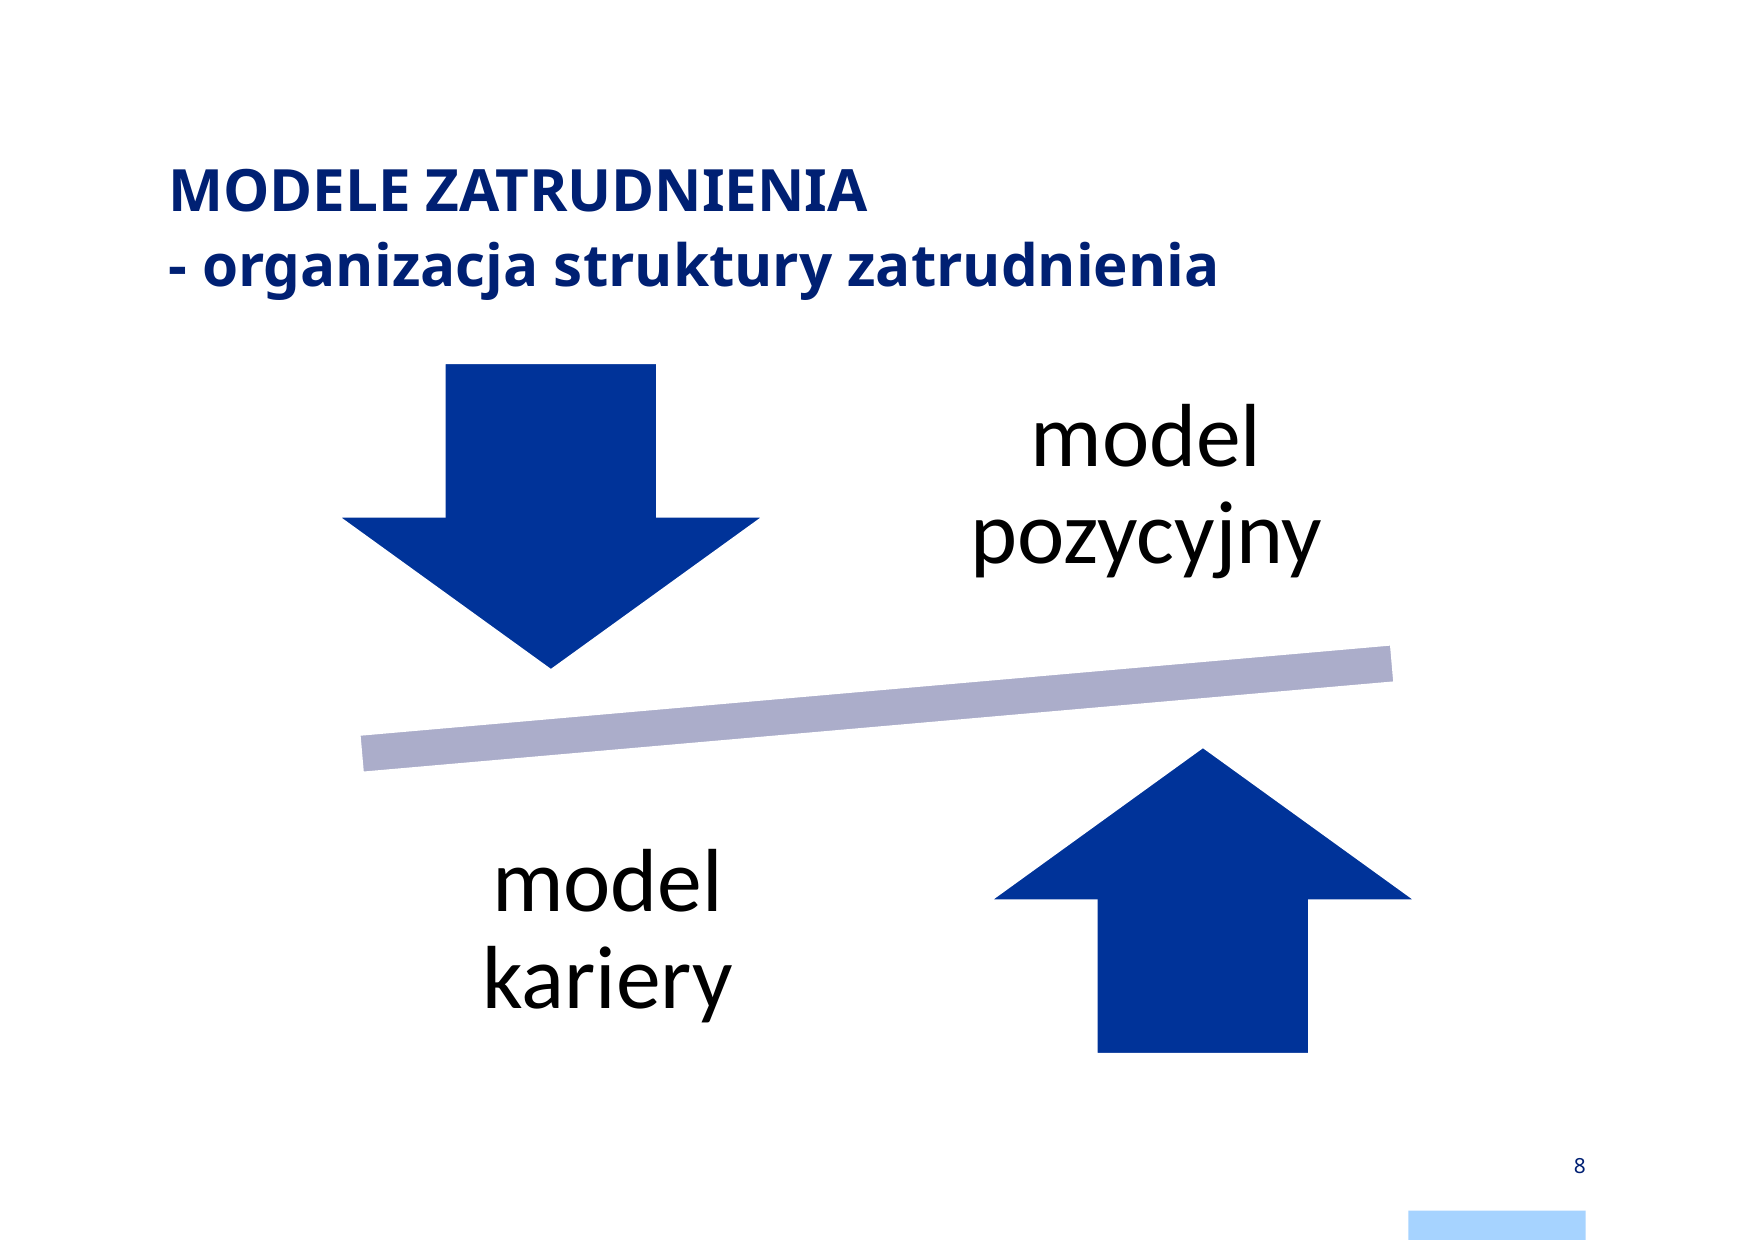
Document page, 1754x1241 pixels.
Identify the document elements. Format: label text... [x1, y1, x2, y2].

slide_number 8 [1408, 1151, 1586, 1182]
title MODELE ZATRUDNIENIA - organizacja struktury zatrudnienia [168, 147, 1586, 324]
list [168, 324, 1586, 1093]
